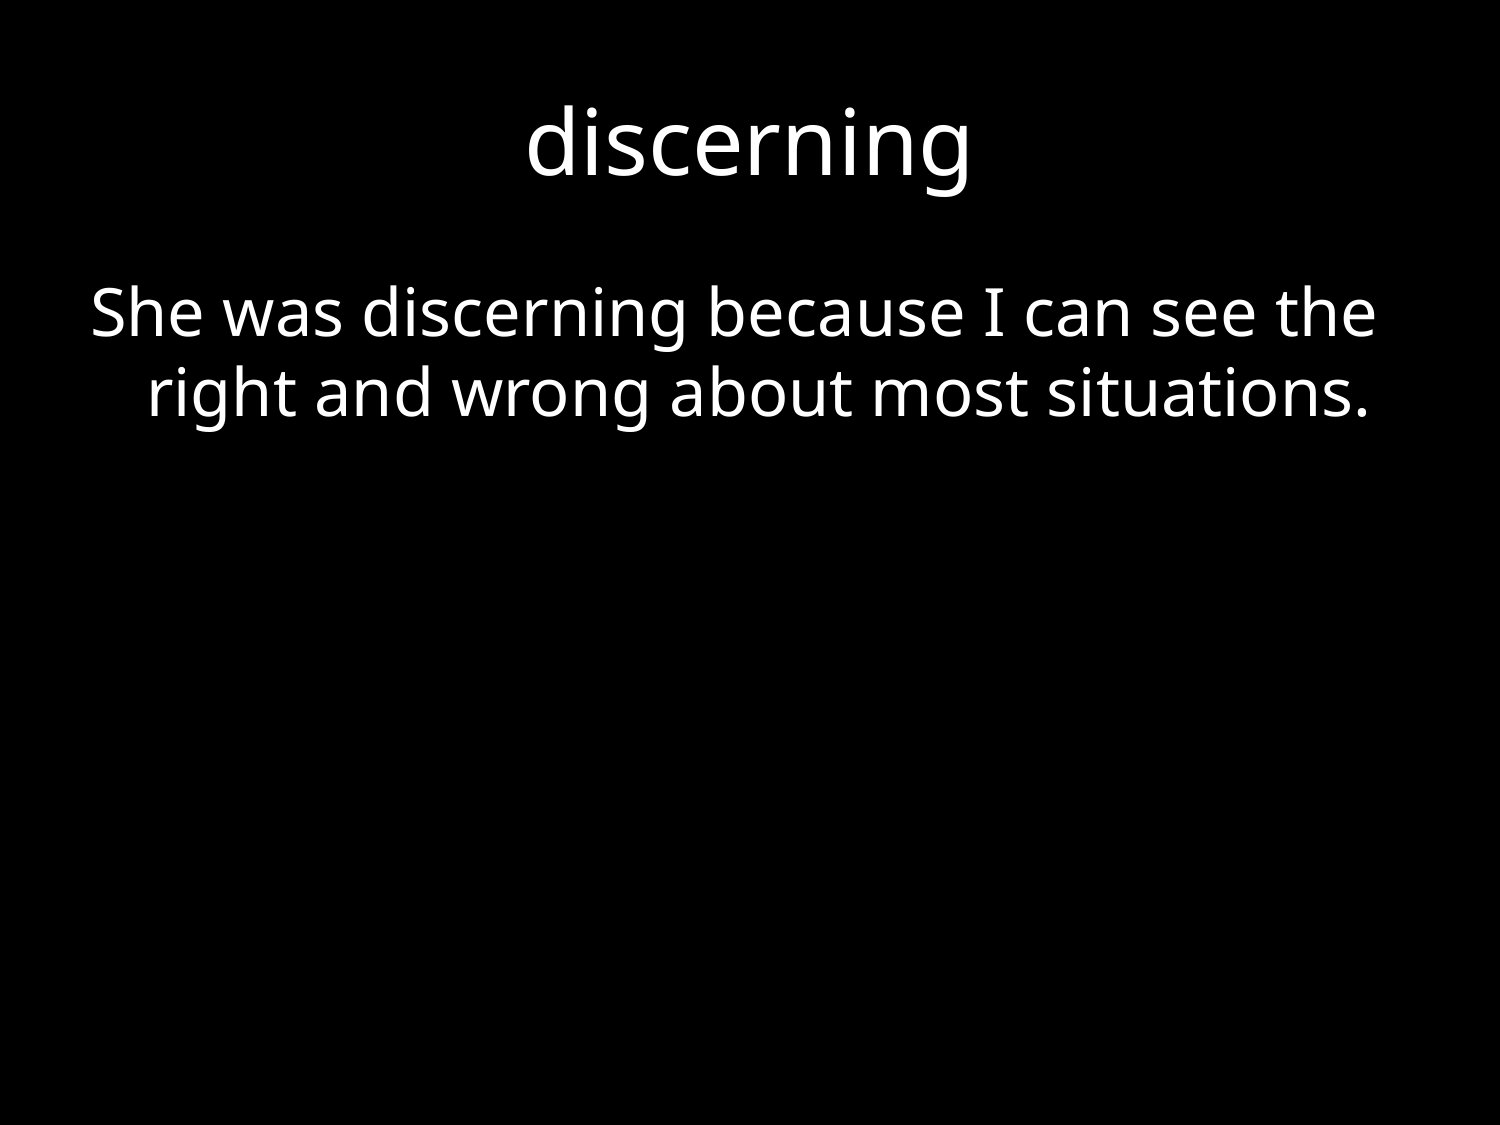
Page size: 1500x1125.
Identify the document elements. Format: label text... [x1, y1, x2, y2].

title discerning [75, 45, 1425, 233]
list She was discerning because I can see the right and wrong about most situations. [75, 262, 1425, 1005]
